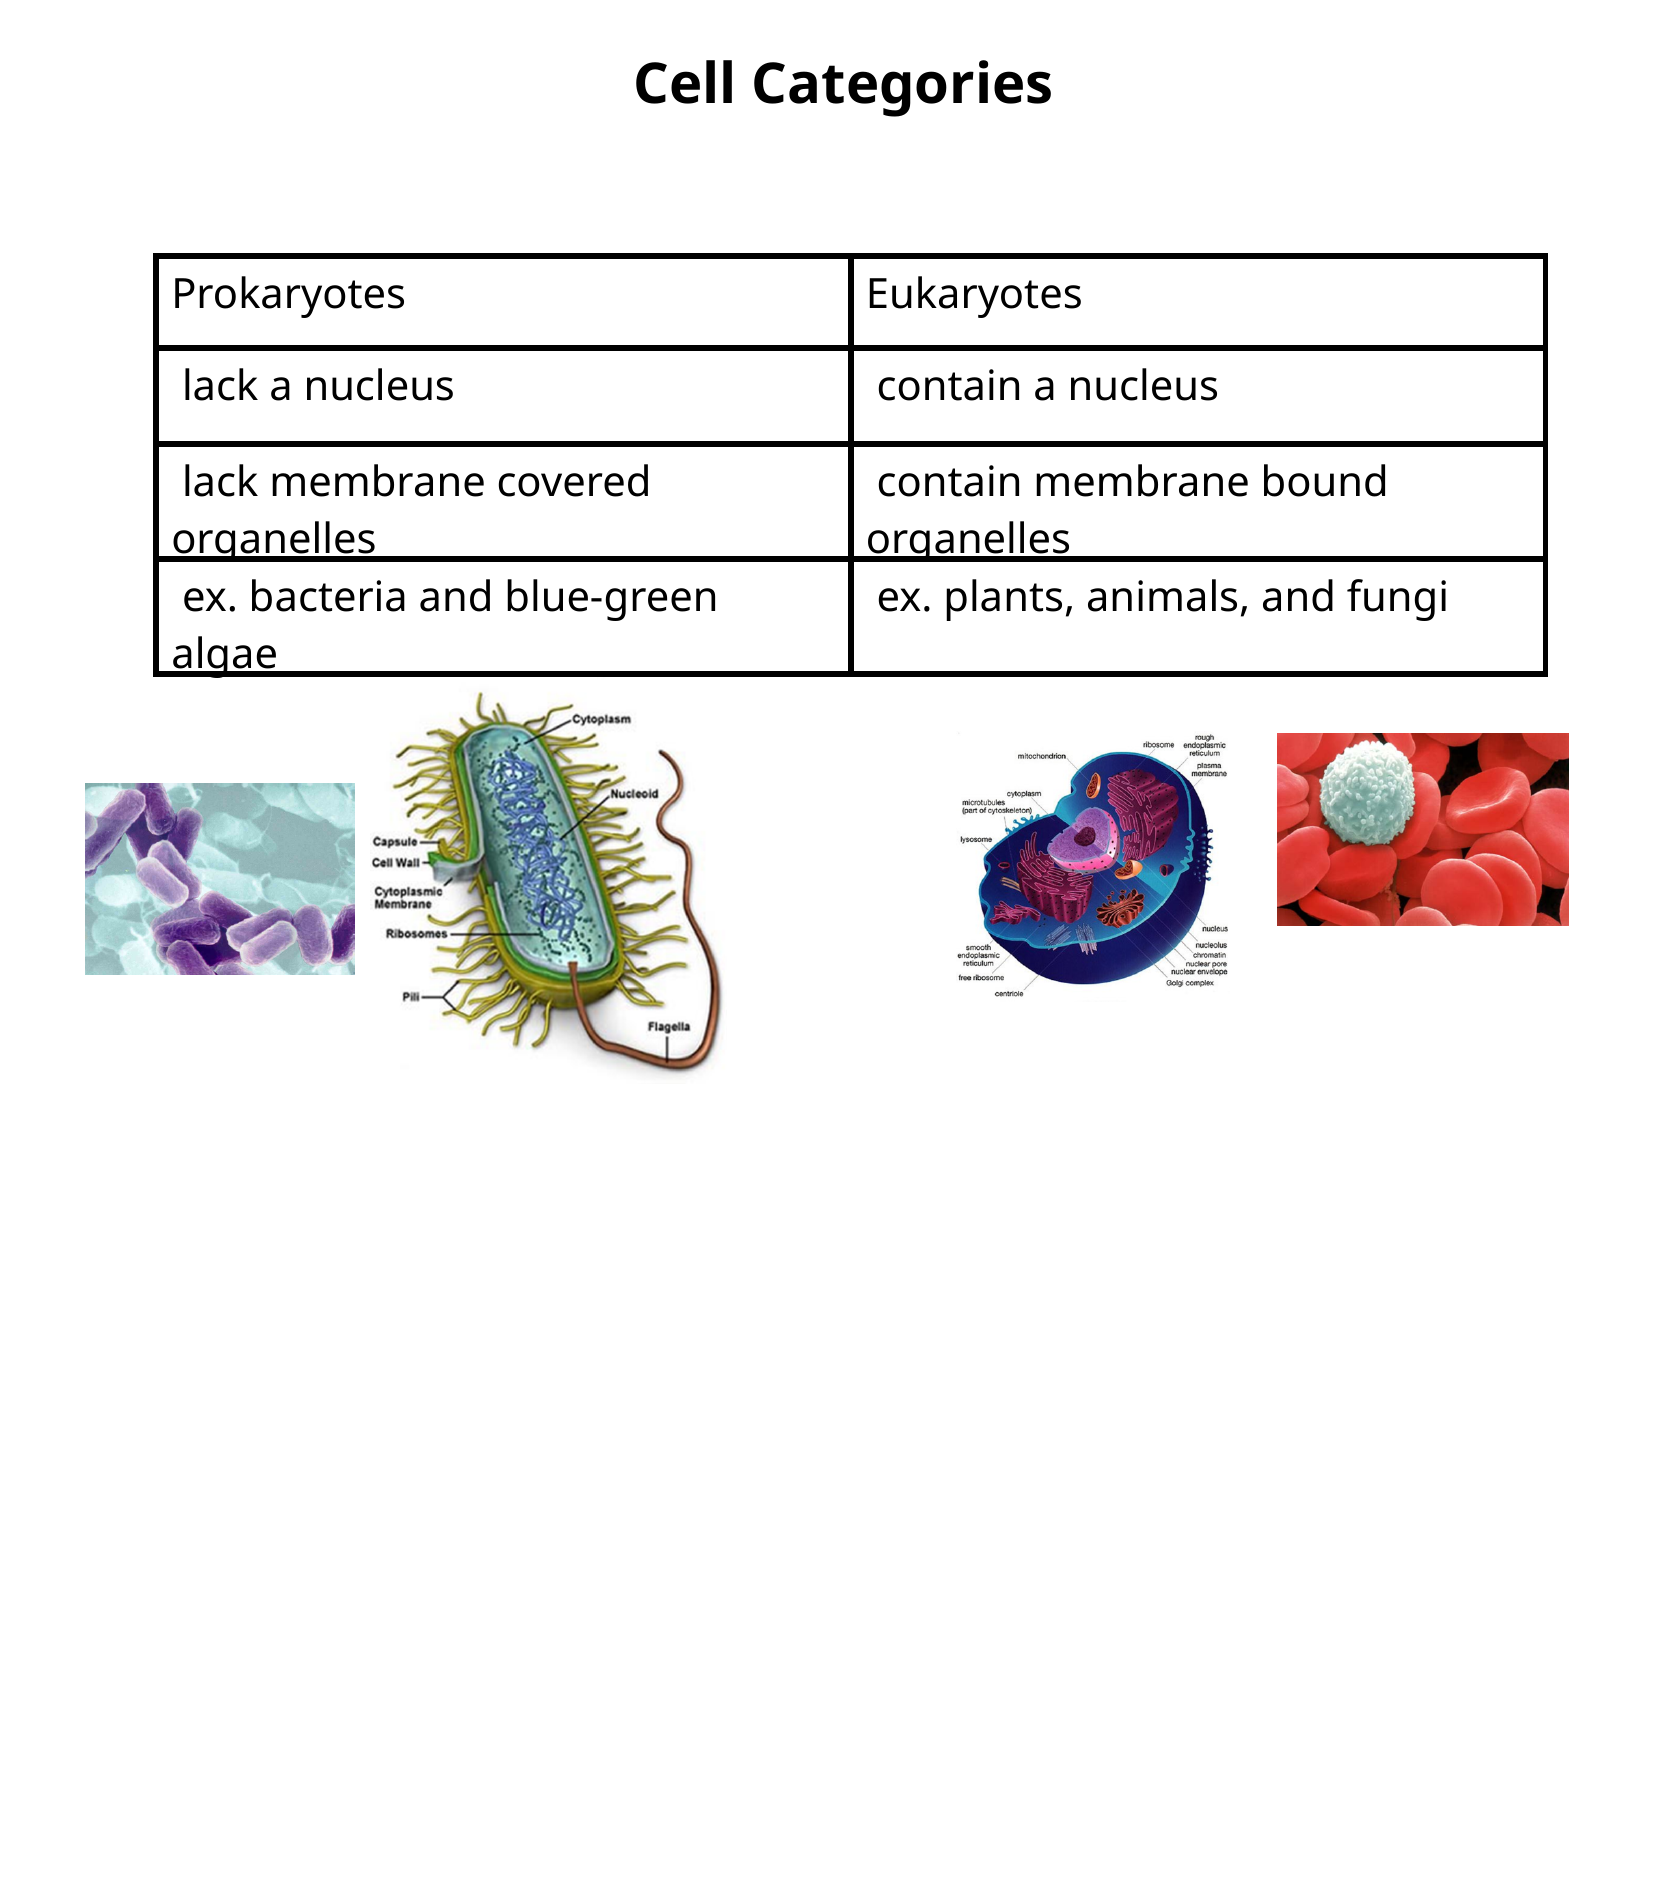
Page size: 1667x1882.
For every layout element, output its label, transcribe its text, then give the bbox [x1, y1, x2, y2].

text_box Cell Categories [93, 39, 1594, 122]
picture [370, 672, 727, 1085]
table_cell lack membrane covered organelles [159, 447, 848, 556]
picture [1276, 733, 1569, 926]
picture [85, 783, 355, 976]
table_header Prokaryotes [159, 259, 848, 345]
picture [955, 731, 1230, 1003]
table_cell ex. plants, animals, and fungi [854, 562, 1543, 671]
table_cell contain membrane bound organelles [854, 447, 1543, 556]
table_cell lack a nucleus [159, 351, 848, 441]
table_cell ex. bacteria and blue-green algae [159, 562, 848, 671]
table_header Eukaryotes [854, 259, 1543, 345]
table_cell contain a nucleus [854, 351, 1543, 441]
